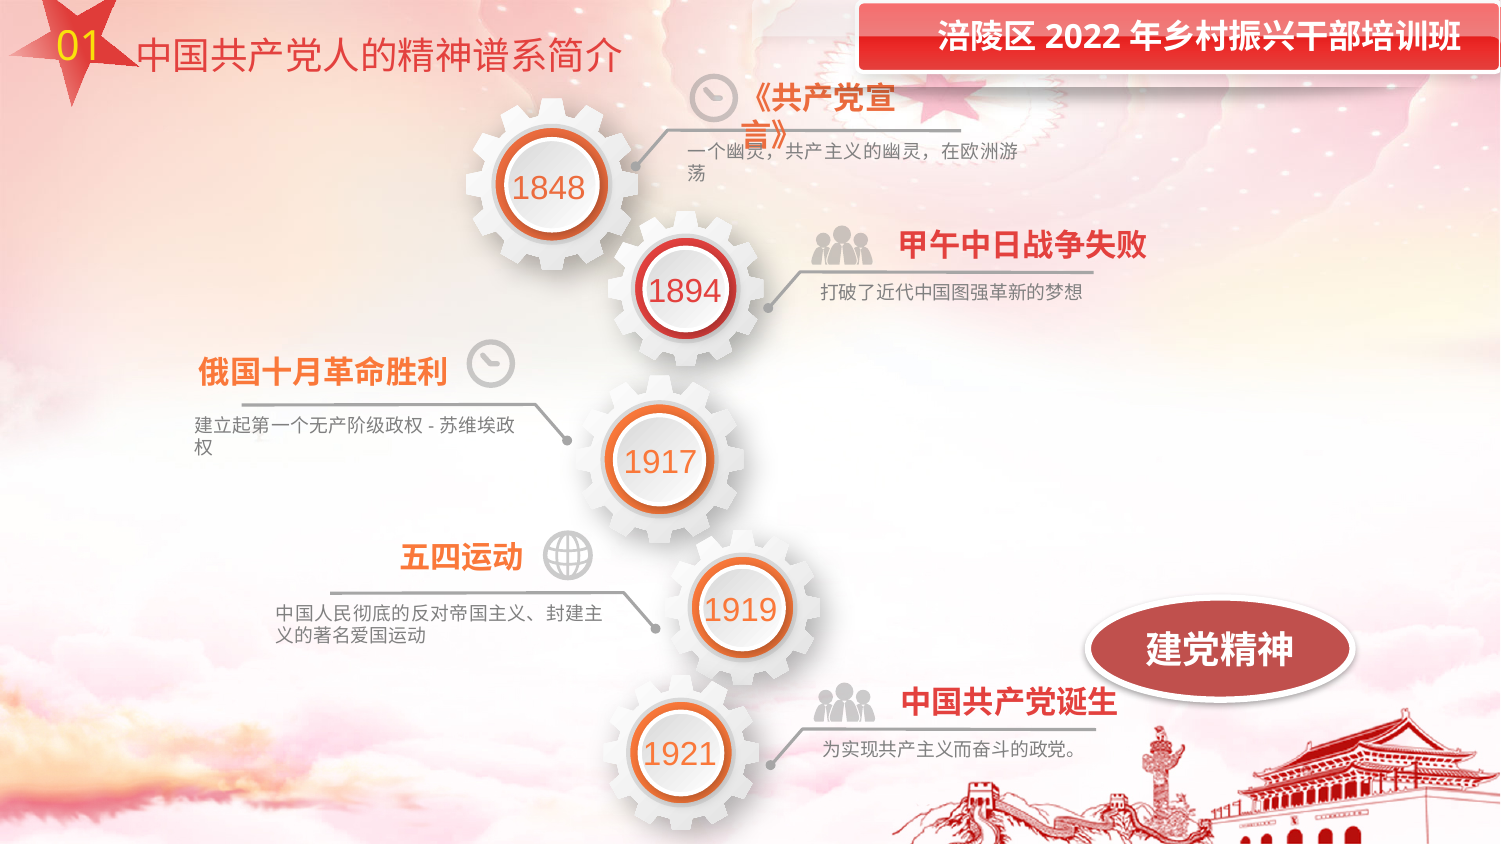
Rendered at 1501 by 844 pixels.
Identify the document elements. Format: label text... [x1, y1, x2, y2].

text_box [603, 674, 759, 831]
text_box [608, 210, 764, 367]
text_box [664, 529, 821, 675]
picture [0, 0, 1501, 844]
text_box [751, 0, 1501, 120]
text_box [575, 375, 744, 529]
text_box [179, 344, 624, 467]
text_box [630, 93, 1034, 193]
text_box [762, 217, 1178, 314]
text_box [35, 11, 746, 86]
picture [58, 0, 103, 11]
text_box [260, 530, 661, 655]
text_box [466, 98, 638, 271]
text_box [765, 674, 1181, 771]
text_box 建党精神 [1084, 594, 1356, 703]
picture [112, 0, 751, 70]
text_box [478, 339, 504, 343]
